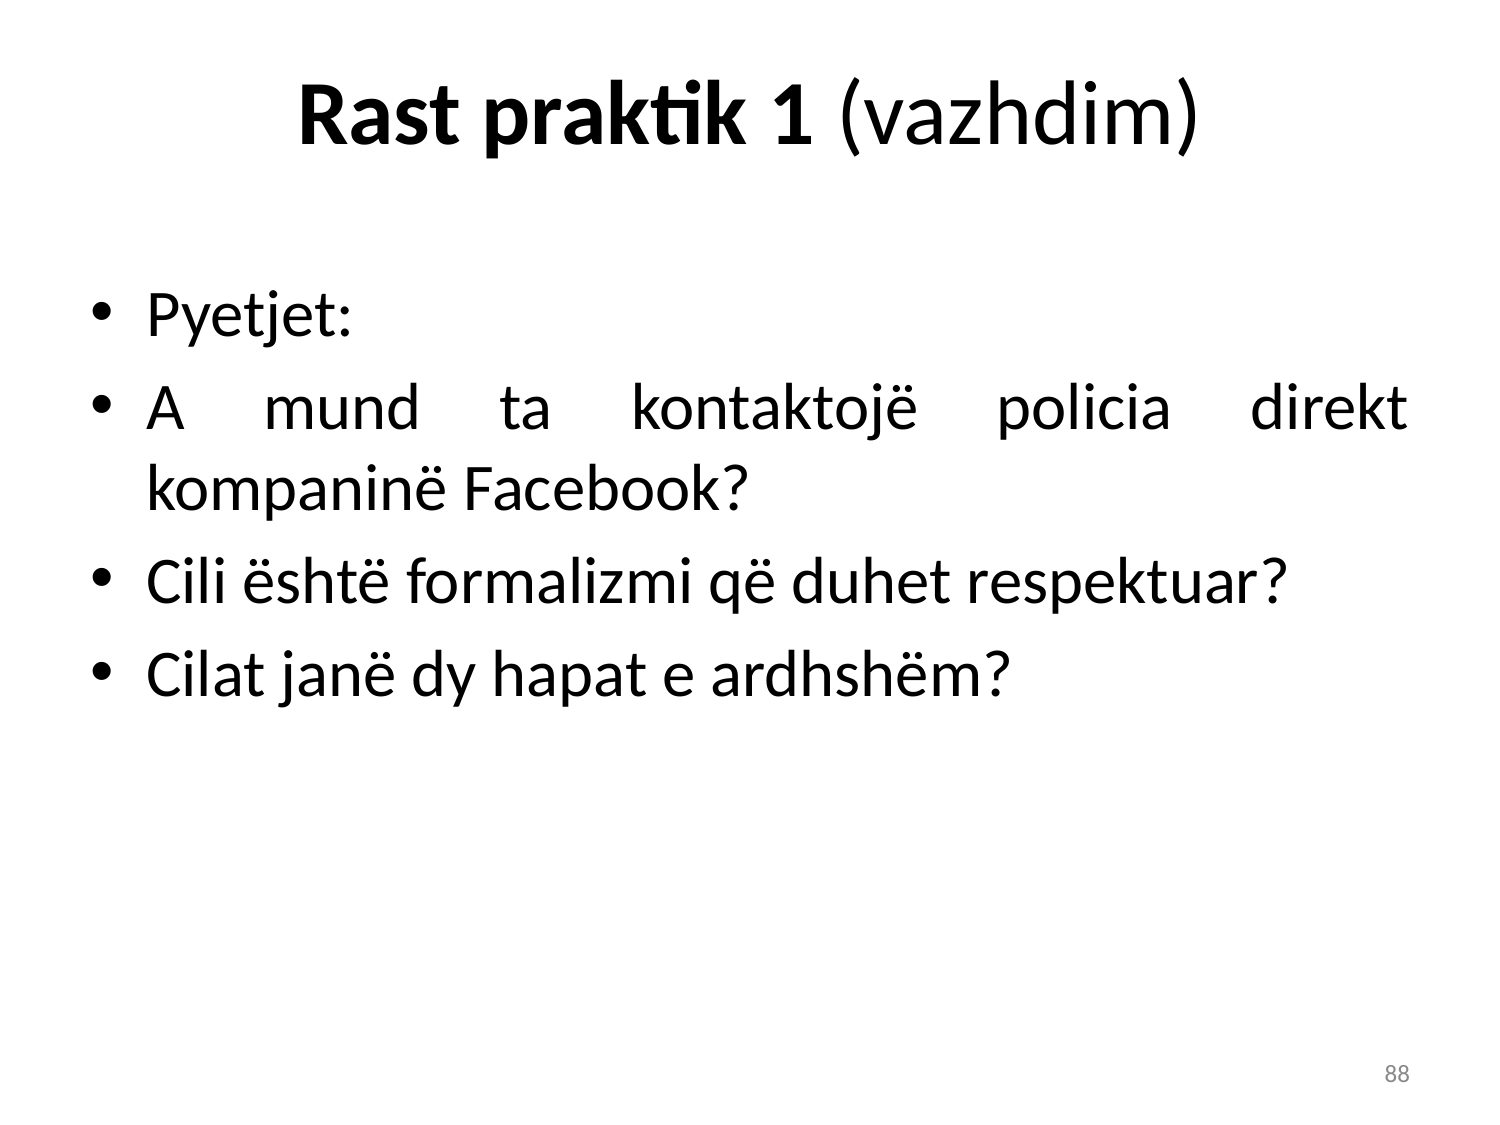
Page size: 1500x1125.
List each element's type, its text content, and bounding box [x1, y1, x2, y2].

list Pyetjet: A mund ta kontaktojë policia direkt kompaninë Facebook? Cili është formalizmi që duhet respektuar? Cilat janë dy hapat e ardhshëm? [75, 262, 1425, 1005]
title Rast praktik 1 (vazhdim) [75, 45, 1425, 187]
slide_number 88 [1074, 1042, 1425, 1103]
